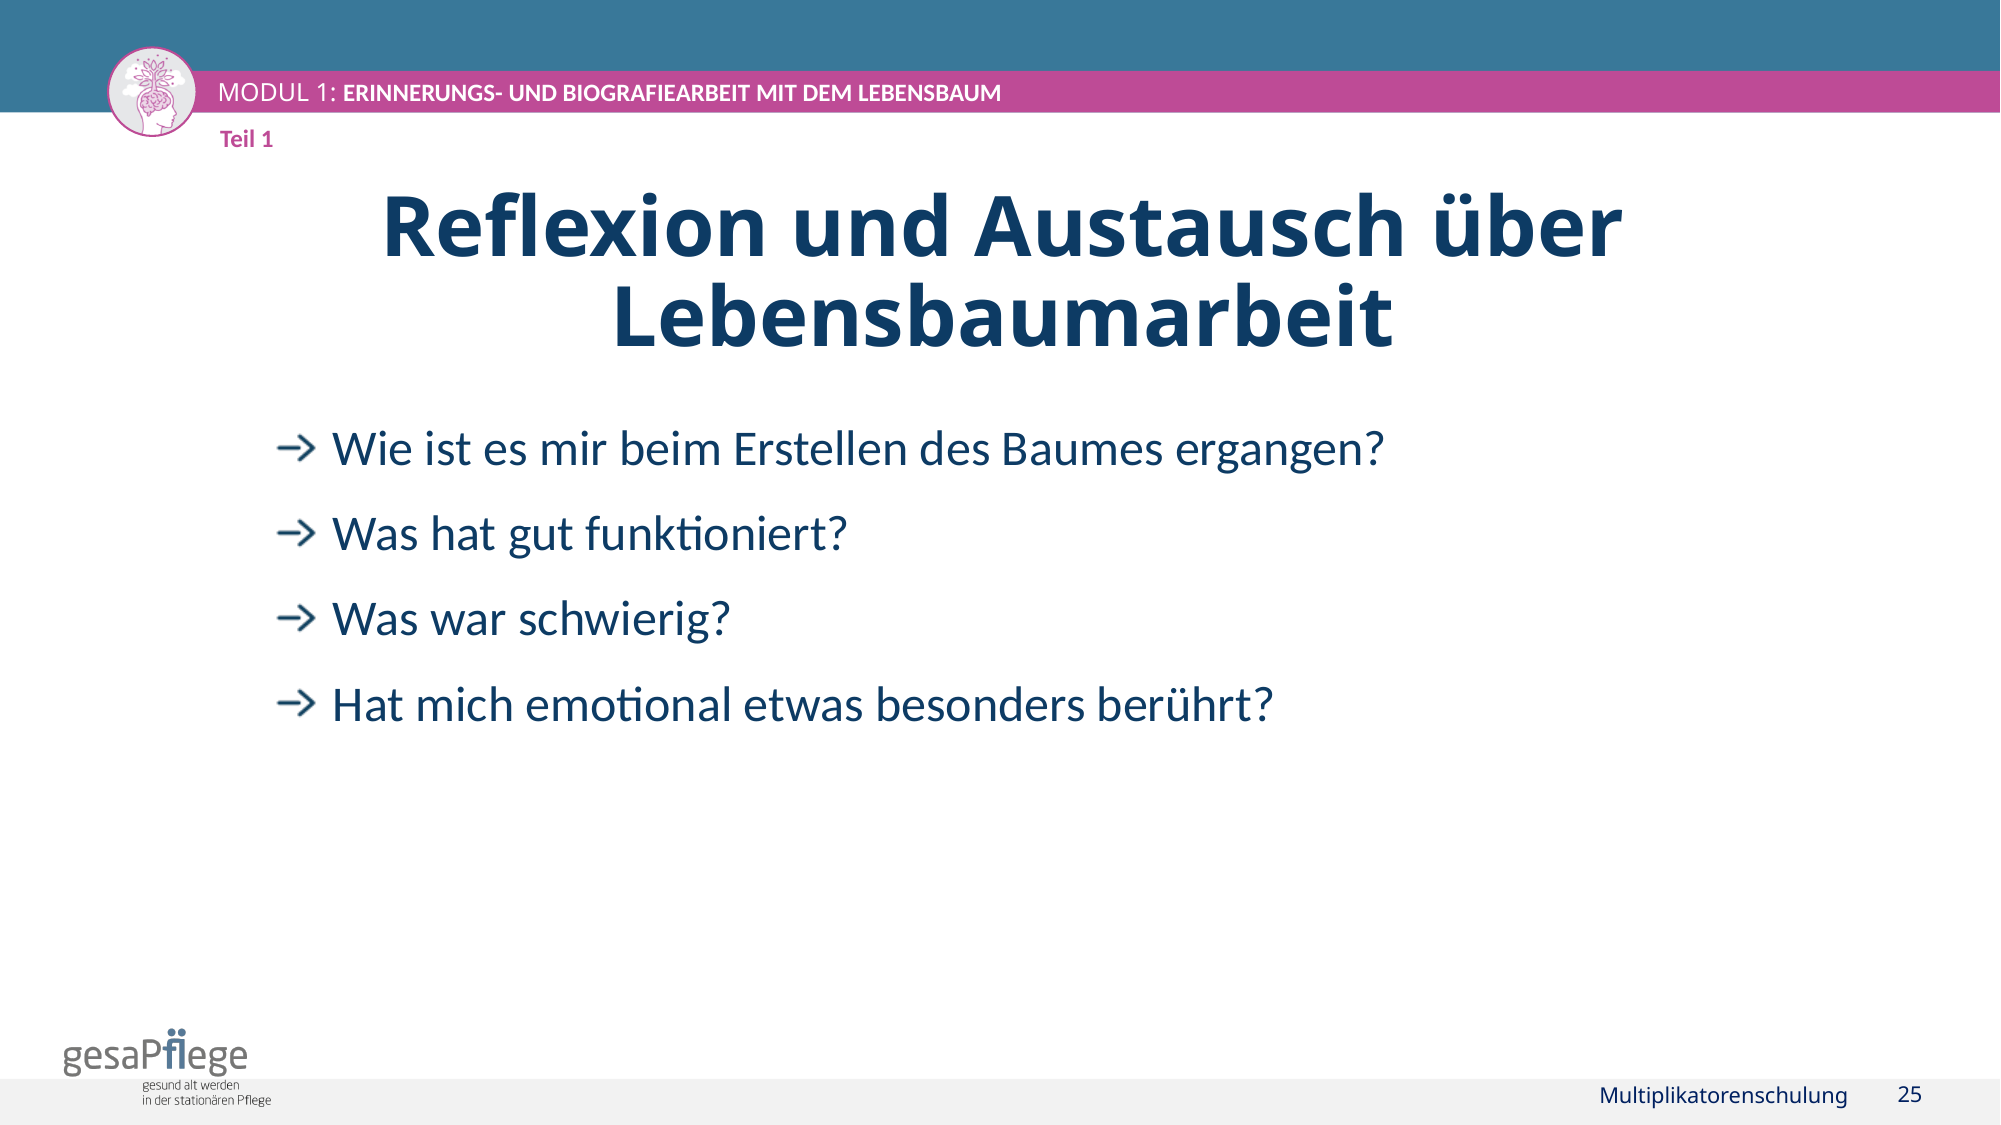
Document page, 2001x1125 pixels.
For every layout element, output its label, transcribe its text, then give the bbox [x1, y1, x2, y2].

picture [62, 1027, 272, 1108]
slide_number 25 [1863, 1076, 1938, 1114]
title Reflexion und Austausch über Lebensbaumarbeit [214, 184, 1792, 372]
footer Multiplikatorenschulung [1111, 1076, 1863, 1114]
list Teil 1 [208, 120, 428, 153]
list Wie ist es mir beim Erstellen des Baumes ergangen? Was hat gut funktioniert? Was war schwierig? Hat mich emotional etwas besonders berührt? [214, 422, 1792, 1001]
